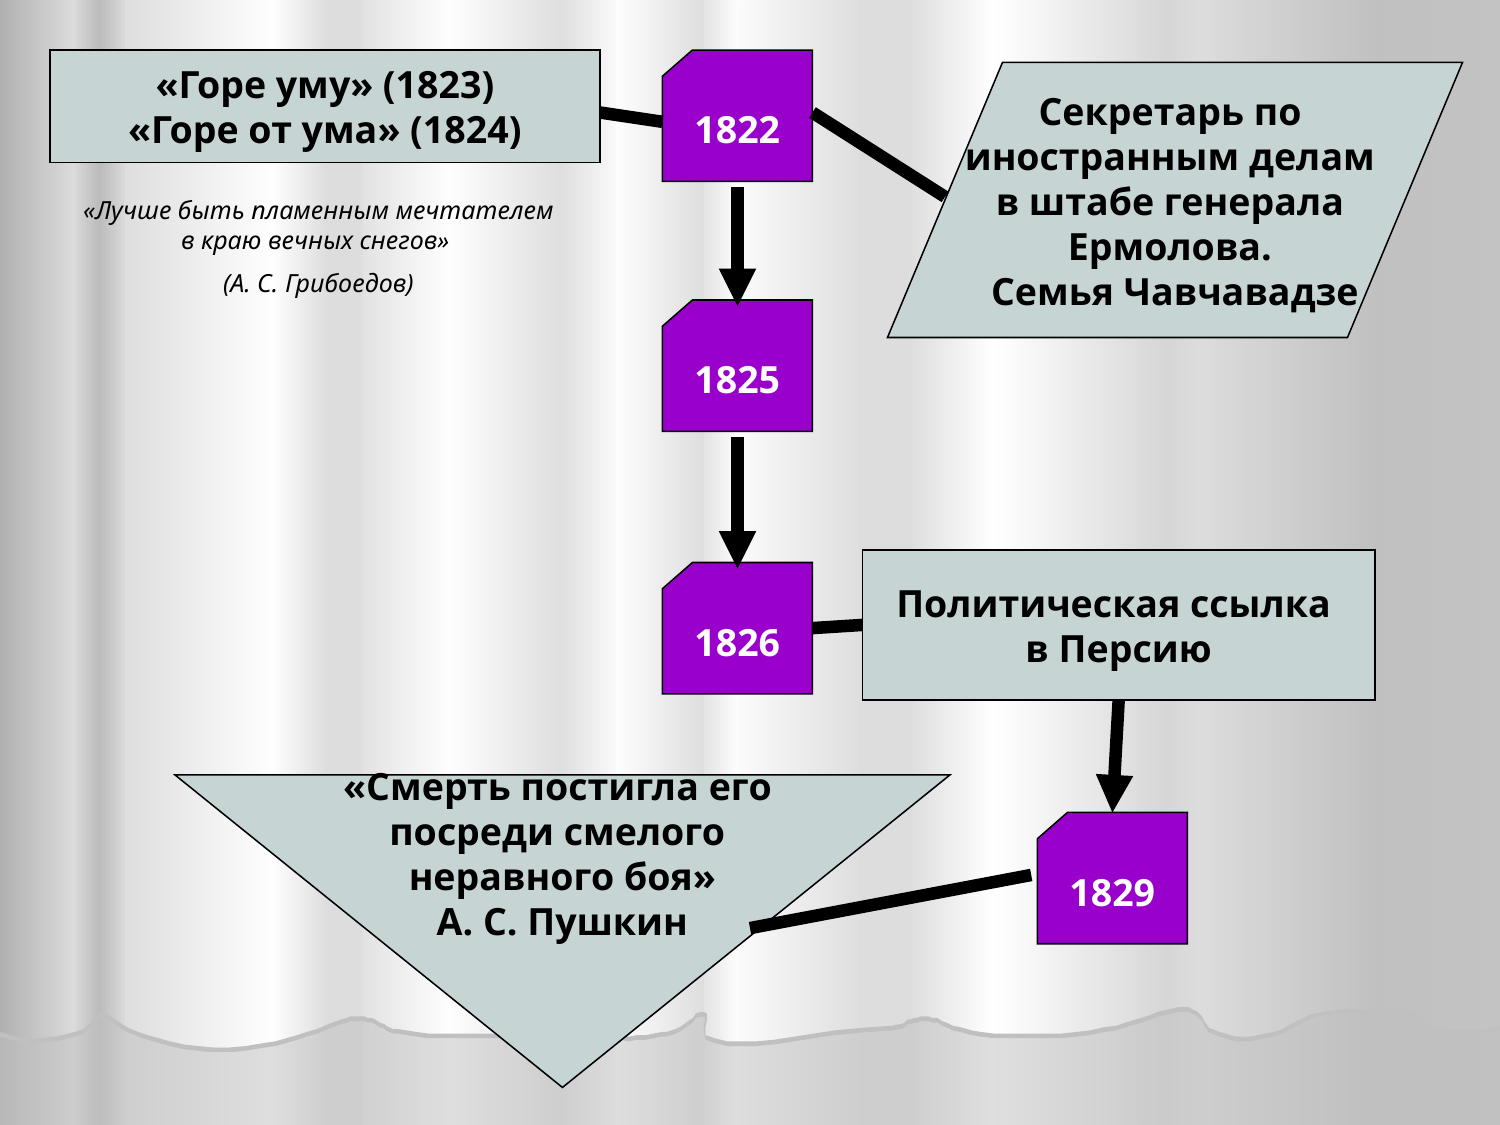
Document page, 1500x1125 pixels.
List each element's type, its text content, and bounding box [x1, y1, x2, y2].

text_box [812, 112, 946, 198]
text_box «Смерть постигла его посреди смелого неравного боя» А. С. Пушкин [174, 774, 950, 1088]
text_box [812, 624, 863, 629]
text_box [599, 112, 663, 123]
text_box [749, 874, 1032, 929]
text_box «Лучше быть пламенным мечтателем в краю вечных снегов» (А. С. Грибоедов) [62, 187, 575, 305]
text_box 1825 [662, 299, 813, 432]
text_box 1829 [1037, 812, 1188, 944]
text_box Секретарь по иностранным делам в штабе генерала Ермолова. Семья Чавчавадзе [887, 62, 1463, 338]
text_box 1826 [662, 562, 813, 694]
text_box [1112, 699, 1119, 813]
text_box Политическая ссылка в Персию [862, 549, 1375, 700]
text_box «Горе уму» (1823) «Горе от ума» (1824) [50, 50, 600, 163]
text_box 1822 [662, 50, 813, 182]
